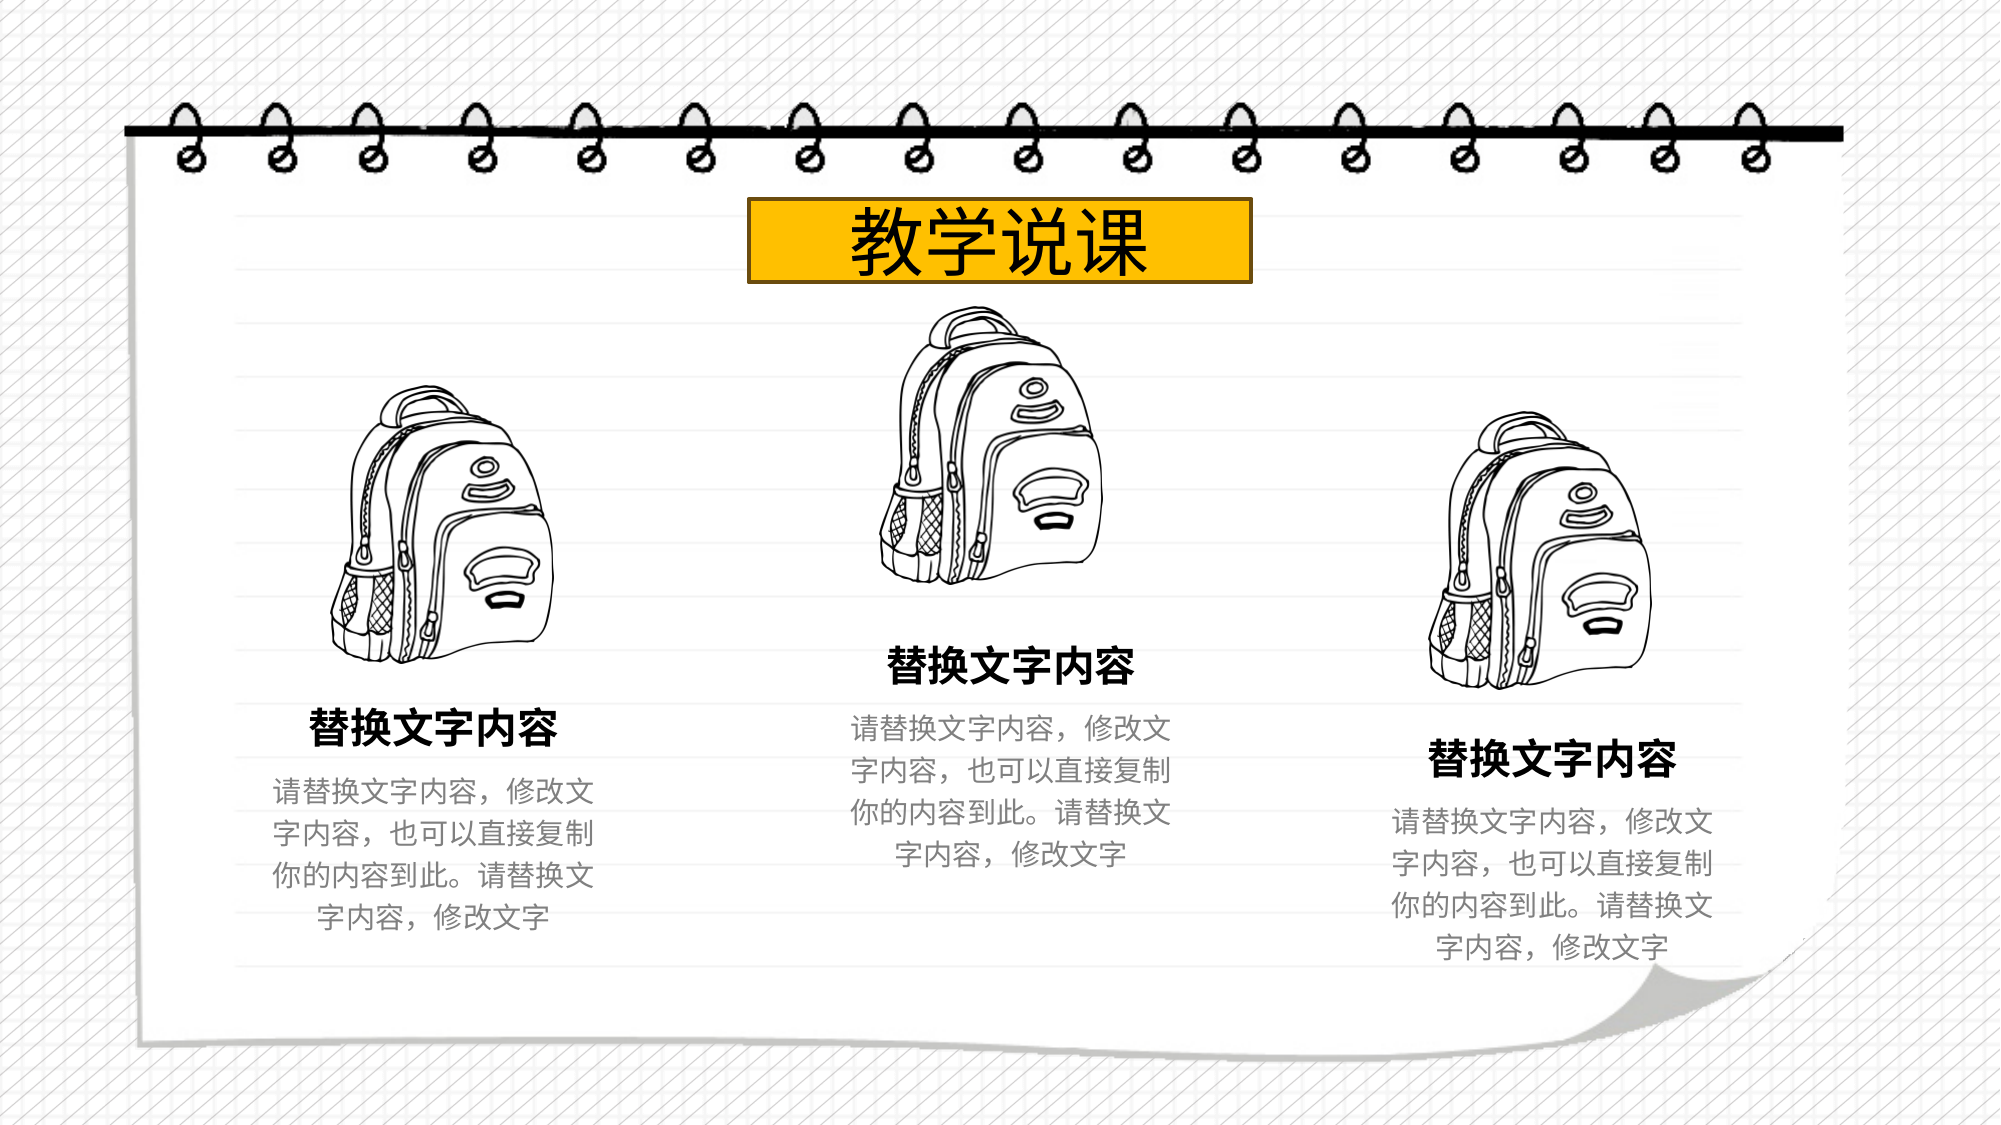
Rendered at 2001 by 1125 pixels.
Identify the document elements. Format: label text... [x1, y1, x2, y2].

text_box 请替换文字内容，修改文字内容，也可以直接复制你的内容到此。请替换文字内容，修改文字 [1386, 796, 1719, 965]
text_box 替换文字内容 [871, 639, 1151, 690]
text_box 替换文字内容 [1412, 732, 1693, 783]
picture [0, 0, 2000, 1125]
text_box 教学说课 [748, 199, 1252, 283]
text_box 请替换文字内容，修改文字内容，也可以直接复制你的内容到此。请替换文字内容，修改文字 [845, 703, 1177, 872]
text_box 请替换文字内容，修改文字内容，也可以直接复制你的内容到此。请替换文字内容，修改文字 [267, 766, 600, 934]
text_box 替换文字内容 [293, 702, 574, 753]
